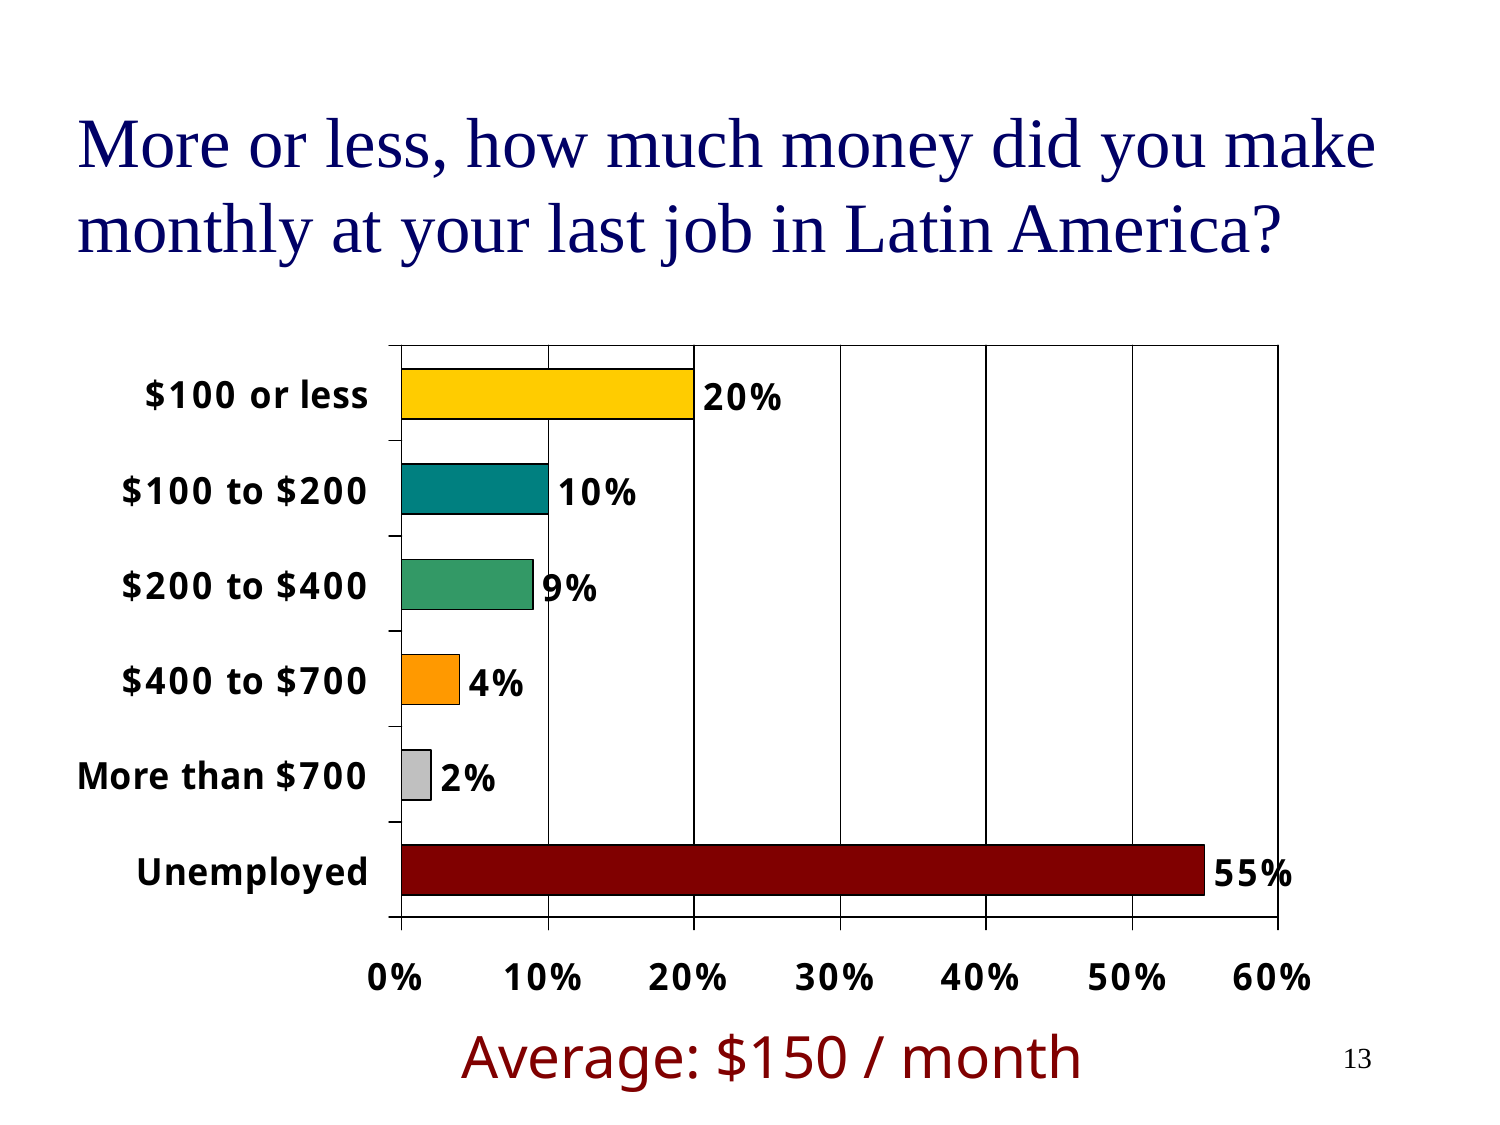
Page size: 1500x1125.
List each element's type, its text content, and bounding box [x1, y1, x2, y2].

slide_number 13 [1074, 1032, 1388, 1108]
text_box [62, 337, 1338, 1013]
title More or less, how much money did you make monthly at your last job in Latin America? [62, 74, 1438, 288]
text_box Average: $150 / month [446, 1022, 1099, 1098]
